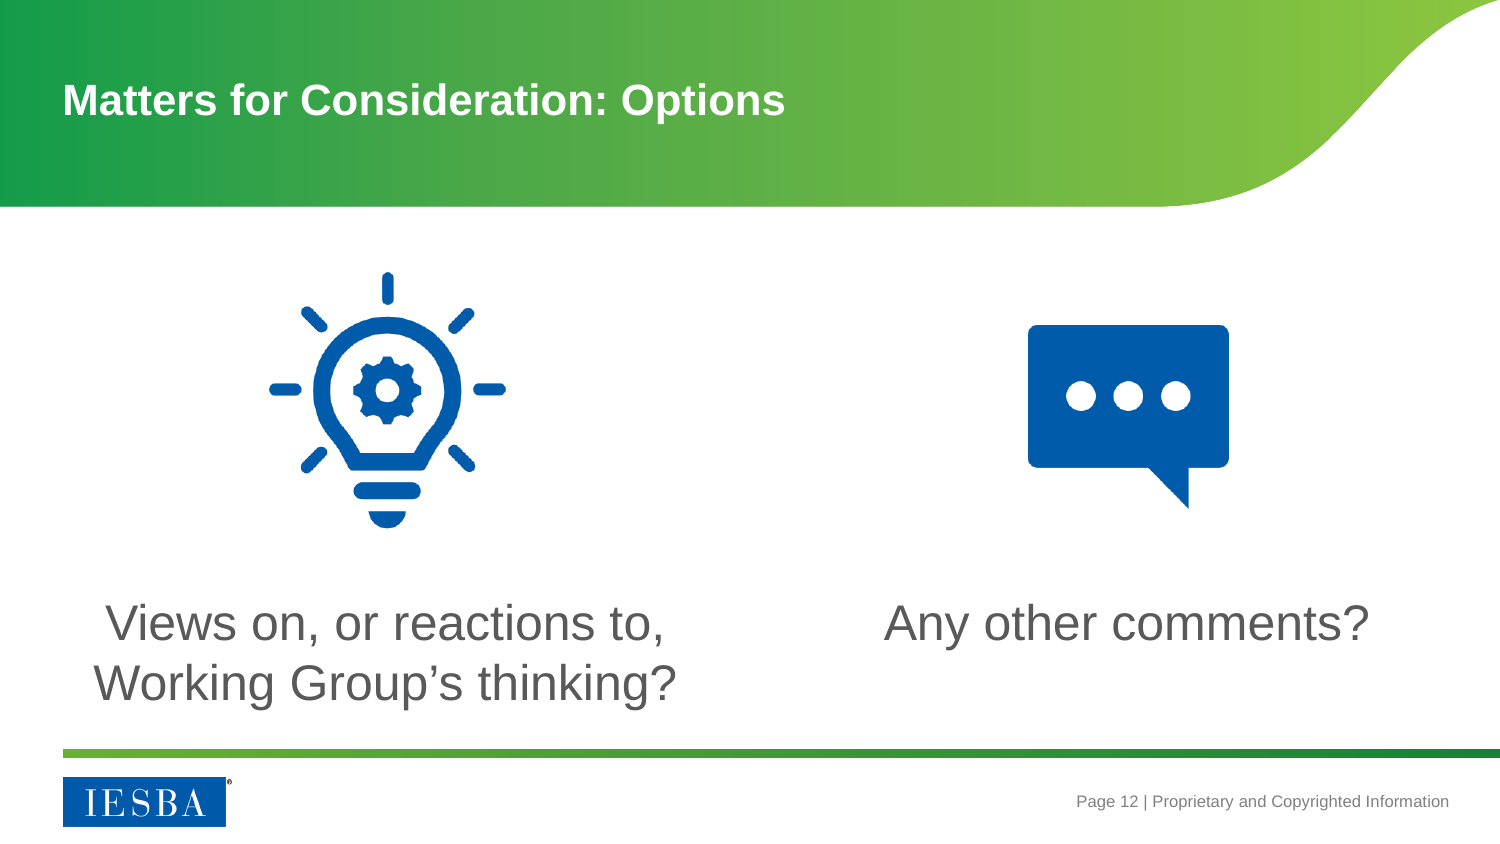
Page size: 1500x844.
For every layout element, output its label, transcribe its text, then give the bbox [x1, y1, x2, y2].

picture [63, 777, 232, 827]
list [62, 220, 1451, 724]
picture [0, 0, 1500, 207]
title Matters for Consideration: Options [62, 65, 1300, 132]
